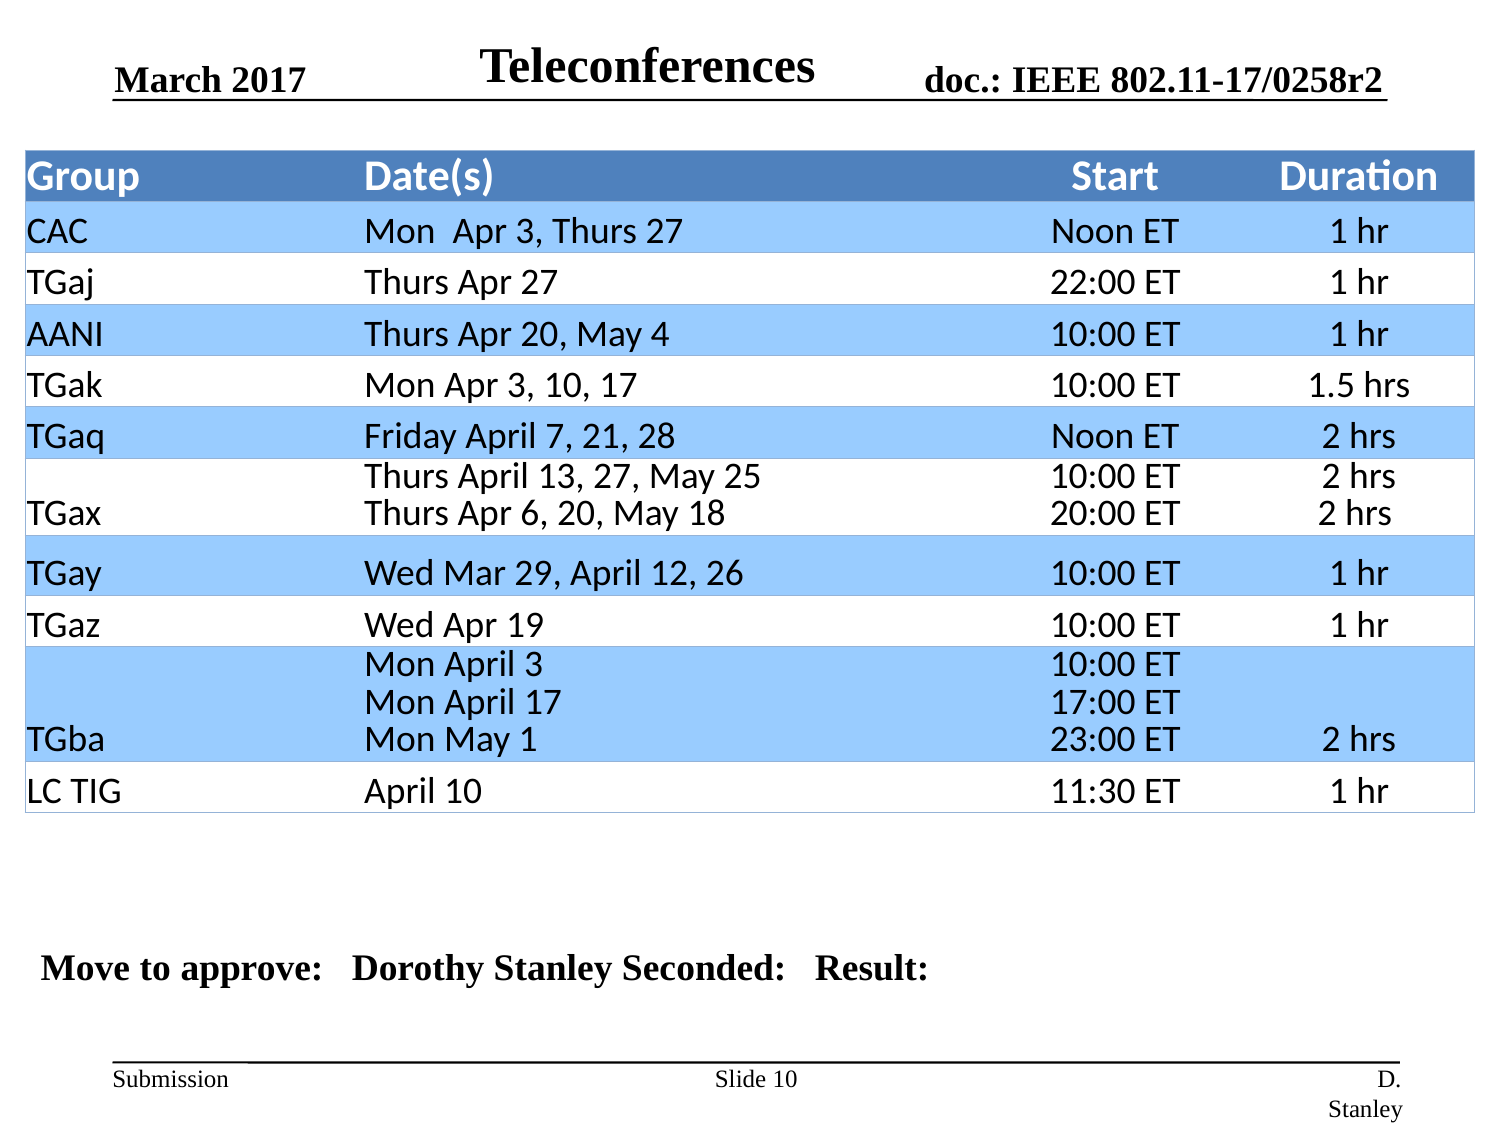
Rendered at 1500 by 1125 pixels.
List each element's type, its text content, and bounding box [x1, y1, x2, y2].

table_cell Mon April 3 Mon April 17 Mon May 1 [362, 647, 987, 761]
table_cell 2 hrs 2 hrs [1243, 459, 1474, 535]
table_cell 1 hr [1243, 536, 1474, 595]
table_cell 10:00 ET 17:00 ET 23:00 ET [987, 647, 1243, 761]
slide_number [114, 54, 374, 101]
footer D. Stanley, HP Enterprise [1324, 1061, 1402, 1093]
table_cell 10:00 ET [987, 536, 1243, 595]
slide_number Slide 10 [712, 1061, 800, 1093]
table_cell 10:00 ET [987, 305, 1243, 355]
table_cell Thurs April 13, 27, May 25 Thurs Apr 6, 20, May 18 [362, 459, 987, 535]
text_box Move to approve: Dorothy Stanley Seconded: Result: [25, 935, 1446, 996]
table_cell 1 hr [1243, 762, 1474, 812]
table_cell TGba [26, 647, 362, 761]
table_header Date(s) [362, 151, 987, 201]
table_cell 22:00 ET [987, 253, 1243, 304]
table_cell TGay [26, 536, 362, 595]
table_cell TGak [26, 356, 362, 406]
table_header Start [987, 151, 1243, 201]
text_box Teleconferences [464, 24, 831, 100]
table_cell 2 hrs [1243, 407, 1474, 458]
table_cell LC TIG [26, 762, 362, 812]
table_cell TGax [26, 459, 362, 535]
table_cell Mon Apr 3, Thurs 27 [362, 202, 987, 252]
table_cell 1 hr [1243, 305, 1474, 355]
table_cell 10:00 ET [987, 356, 1243, 406]
table_cell April 10 [362, 762, 987, 812]
table_cell TGaj [26, 253, 362, 304]
table_cell AANI [26, 305, 362, 355]
table_cell Noon ET [987, 202, 1243, 252]
table_cell Wed Mar 29, April 12, 26 [362, 536, 987, 595]
table_cell 2 hrs [1243, 647, 1474, 761]
table_cell CAC [26, 202, 362, 252]
table_cell 11:30 ET [987, 762, 1243, 812]
table_cell TGaq [26, 407, 362, 458]
table_header Group [26, 151, 362, 201]
table_cell 1 hr [1243, 253, 1474, 304]
table_cell 10:00 ET [987, 596, 1243, 646]
table_cell 1.5 hrs [1243, 356, 1474, 406]
table_cell Thurs Apr 27 [362, 253, 987, 304]
table_cell 1 hr [1243, 202, 1474, 252]
table_cell TGaz [26, 596, 362, 646]
table_cell 10:00 ET 20:00 ET [987, 459, 1243, 535]
table_cell Wed Apr 19 [362, 596, 987, 646]
table_cell 1 hr [1243, 596, 1474, 646]
table_cell Mon Apr 3, 10, 17 [362, 356, 987, 406]
table_header Duration [1243, 151, 1474, 201]
table_cell Thurs Apr 20, May 4 [362, 305, 987, 355]
table_cell Noon ET [987, 407, 1243, 458]
table_cell Friday April 7, 21, 28 [362, 407, 987, 458]
